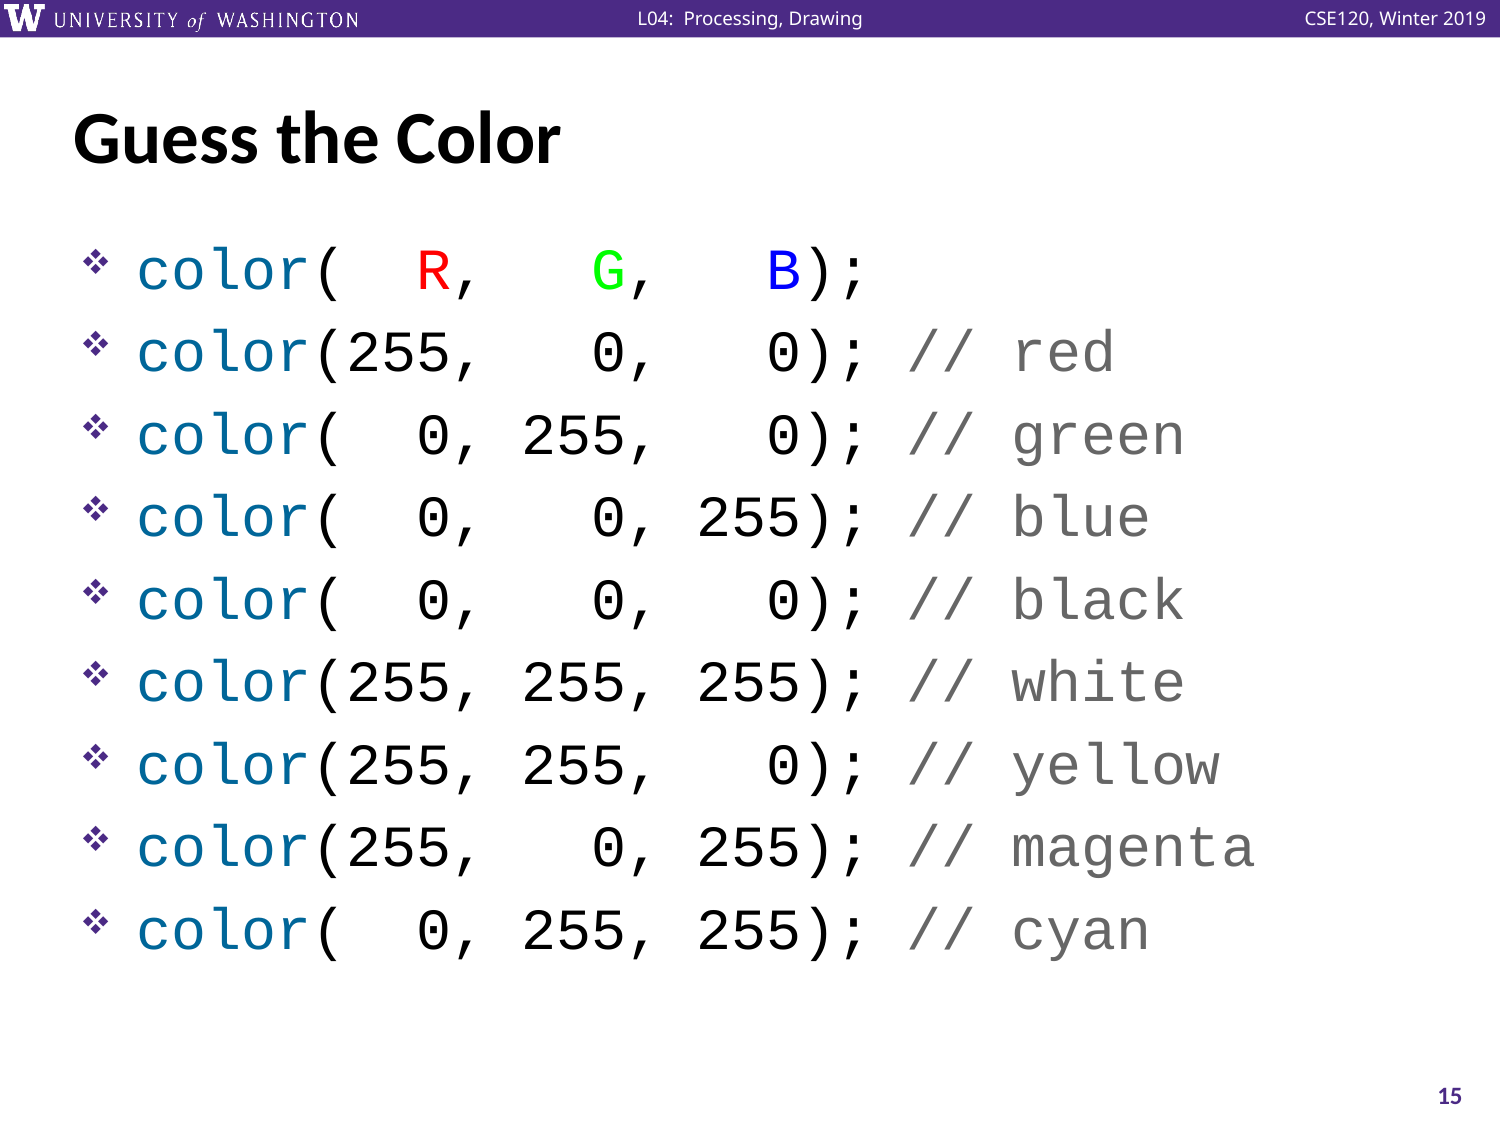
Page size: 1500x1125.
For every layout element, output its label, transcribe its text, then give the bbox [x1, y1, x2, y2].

picture [4, 4, 358, 32]
list color( R, G, B); color(255, 0, 0); // red color( 0, 255, 0); // green color( 0, 0, 255); // blue color( 0, 0, 0); // black color(255, 255, 255); // white color(255, 255, 0); // yellow color(255, 0, 255); // magenta color( 0, 255, 255); // cyan [64, 223, 1438, 1040]
slide_number 15 [1400, 1065, 1500, 1125]
title Guess the Color [58, 71, 1438, 197]
